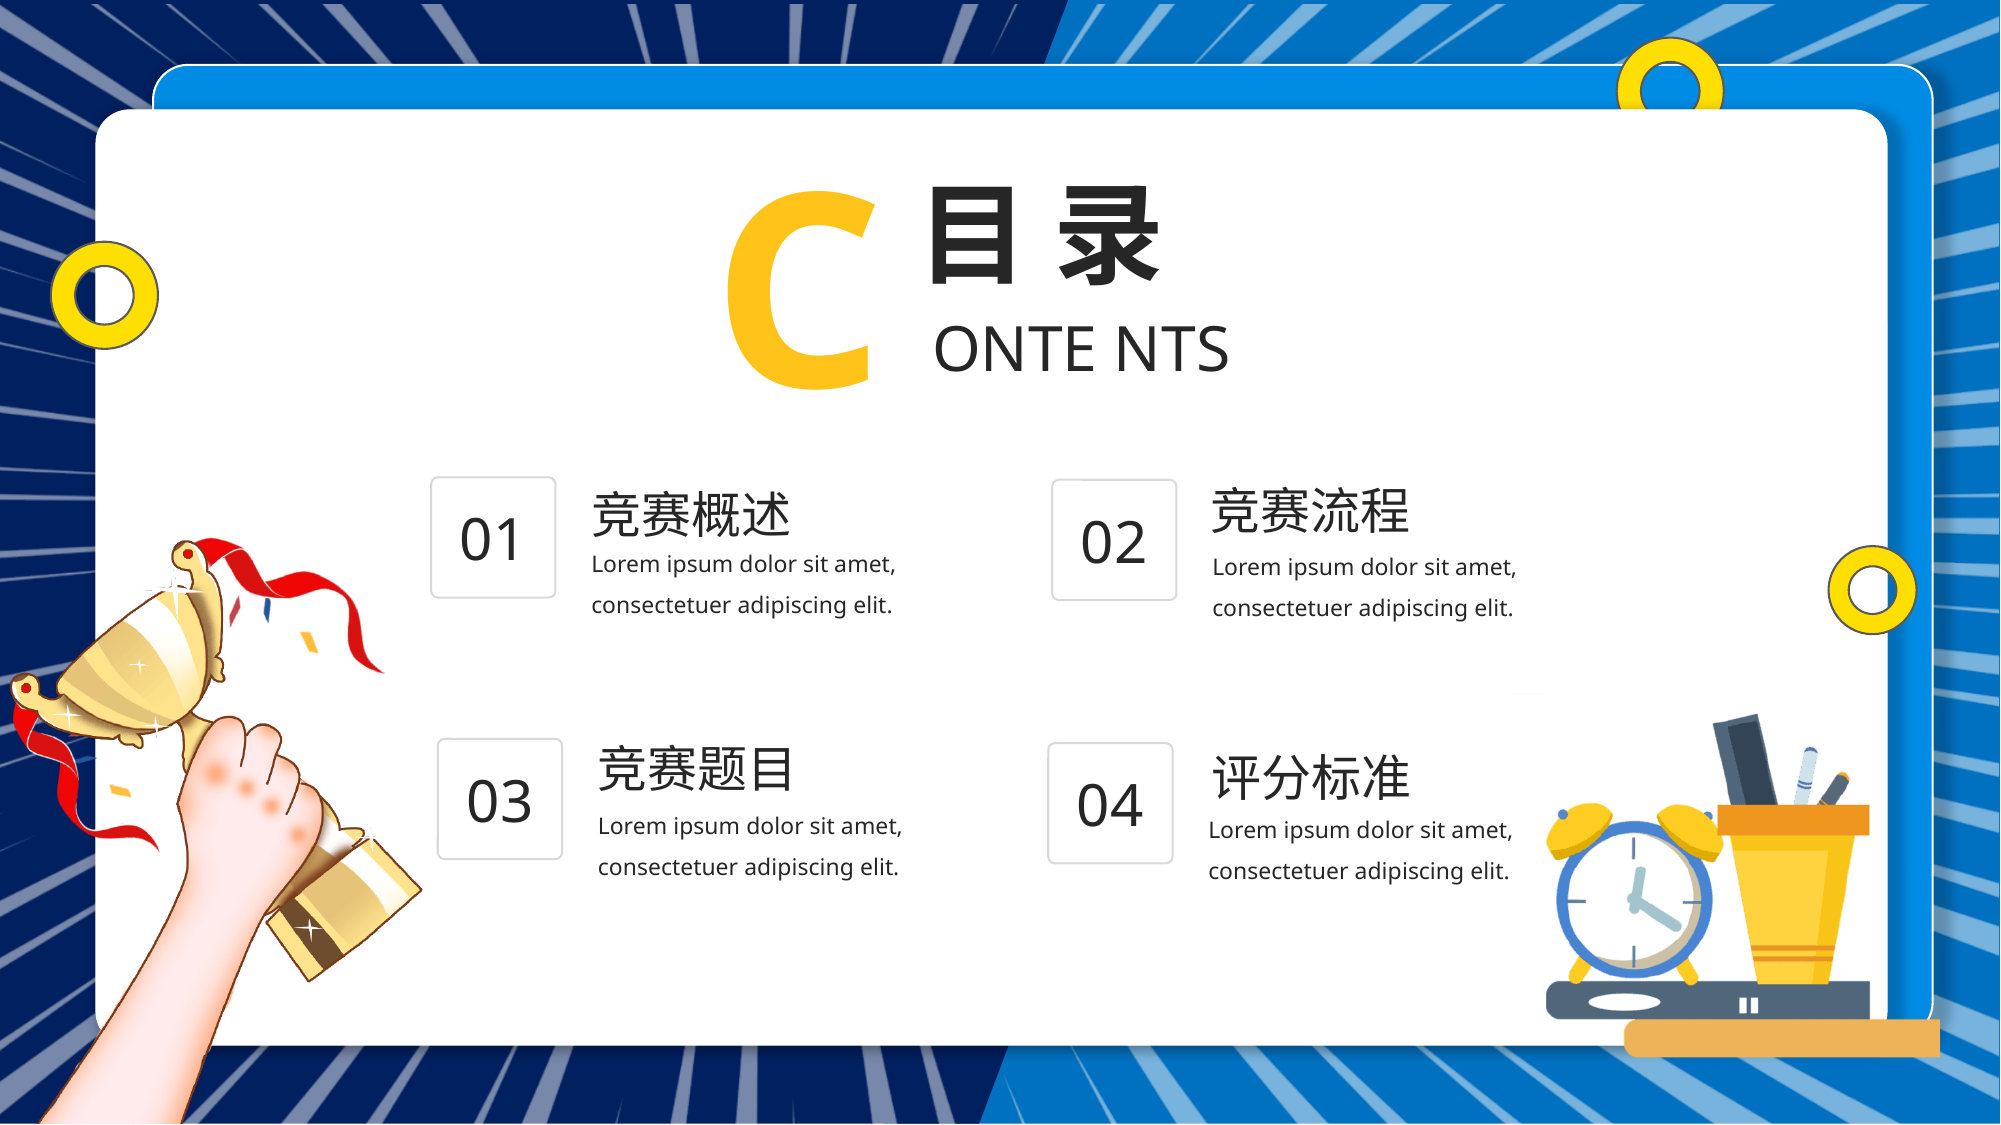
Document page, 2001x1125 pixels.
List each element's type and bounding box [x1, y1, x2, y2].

text_box [437, 709, 986, 888]
text_box [1052, 435, 1600, 629]
text_box [1048, 736, 1512, 893]
picture [0, 4, 2000, 1125]
text_box [431, 473, 940, 627]
text_box [0, 0, 2000, 4]
